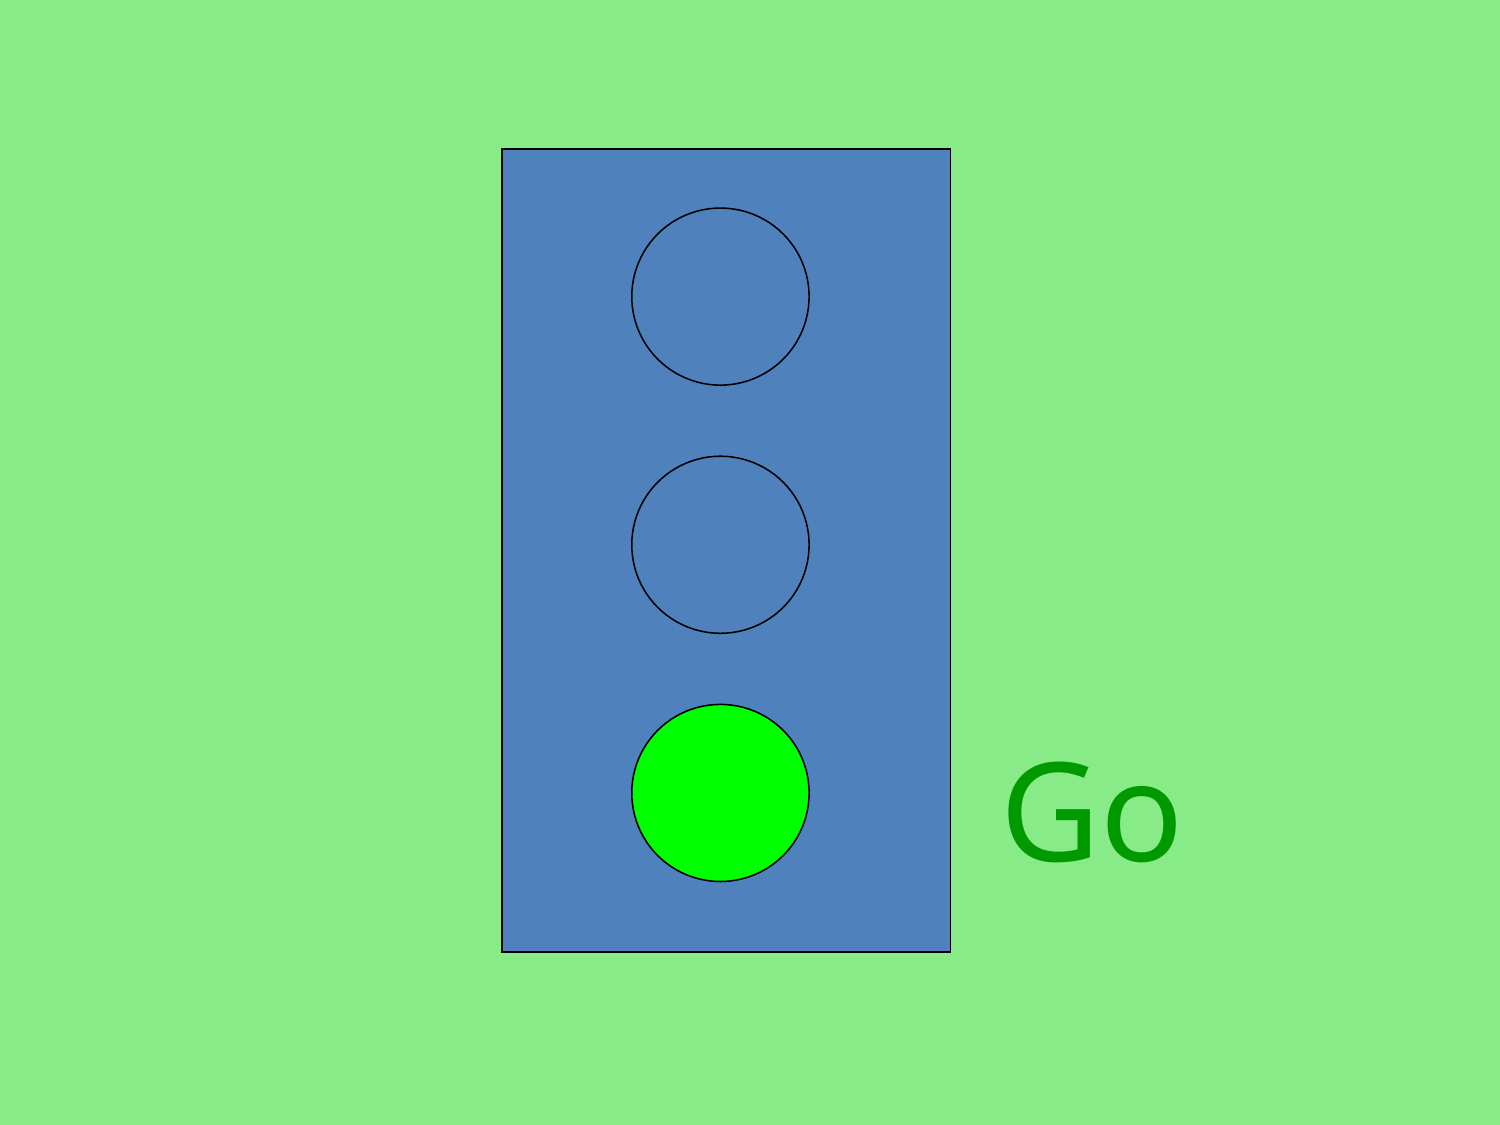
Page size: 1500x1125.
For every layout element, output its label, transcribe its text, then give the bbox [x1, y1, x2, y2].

text_box [631, 456, 810, 634]
text_box [501, 148, 951, 953]
text_box [631, 208, 810, 386]
text_box [631, 704, 810, 882]
text_box Go [986, 716, 1435, 896]
